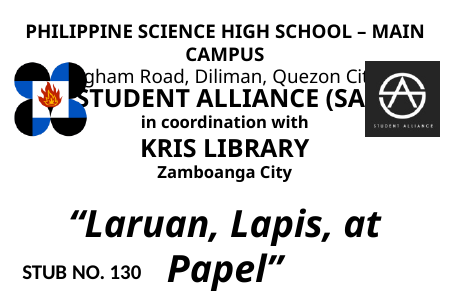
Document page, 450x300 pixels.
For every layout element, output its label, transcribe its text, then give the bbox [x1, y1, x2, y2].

text_box STUB NO. 130 [7, 251, 213, 292]
text_box “Laruan, Lapis, at Papel” [0, 192, 450, 298]
picture [364, 60, 441, 137]
picture [12, 60, 88, 137]
text_box STUDENT ALLIANCE (SA) in coordination with KRIS LIBRARY Zamboanga City [0, 74, 450, 190]
text_box PHILIPPINE SCIENCE HIGH SCHOOL – MAIN CAMPUS Agham Road, Diliman, Quezon City [0, 12, 450, 74]
